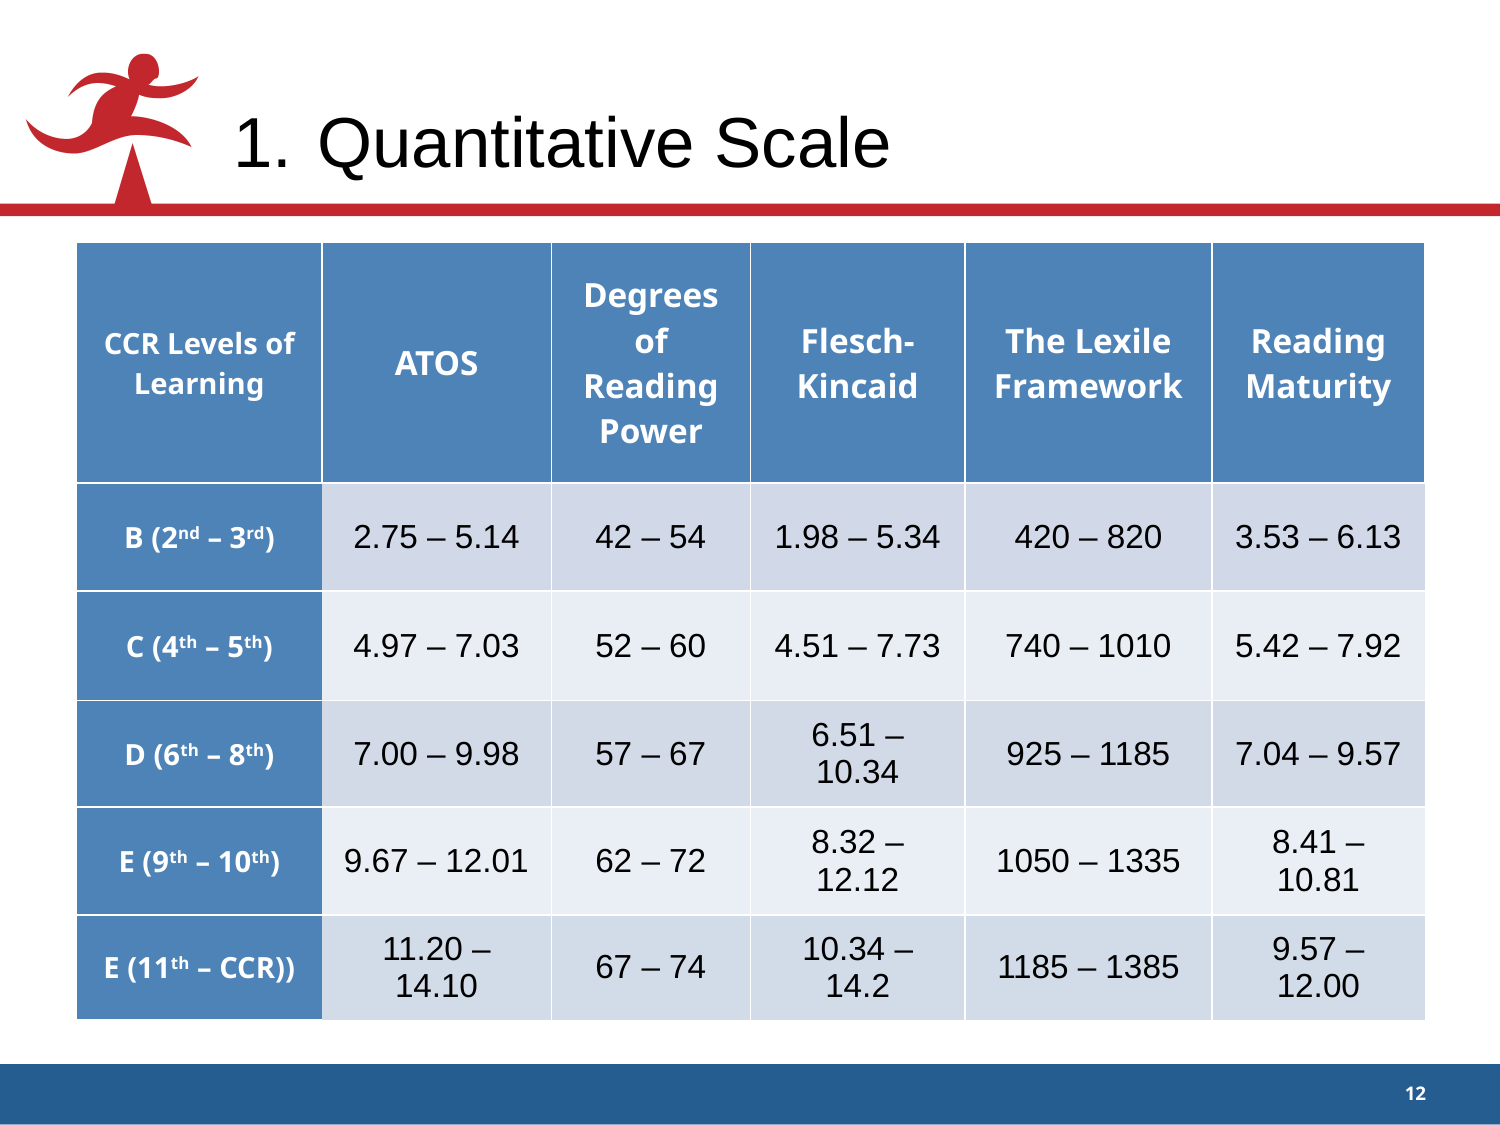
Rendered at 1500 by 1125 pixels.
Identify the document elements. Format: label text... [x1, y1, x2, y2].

table_cell 42 – 54 [552, 484, 750, 590]
table_cell 3.53 – 6.13 [1213, 484, 1425, 590]
table_cell 62 – 72 [552, 808, 750, 914]
title Quantitative Scale [218, 94, 1500, 191]
table_cell 6.51 – 10.34 [751, 701, 964, 806]
table_header Degrees of Reading Power [552, 243, 750, 482]
table_cell 67 – 74 [552, 916, 750, 1020]
table_cell 8.32 – 12.12 [751, 808, 964, 914]
table_cell E (9th – 10th) [77, 808, 322, 914]
table_cell 420 – 820 [966, 484, 1211, 590]
table_cell 4.51 – 7.73 [751, 592, 964, 700]
table_header CCR Levels of Learning [77, 243, 321, 482]
table_cell 8.41 – 10.81 [1213, 808, 1425, 914]
table_cell 7.00 – 9.98 [322, 701, 551, 806]
table_cell D (6th – 8th) [77, 701, 322, 806]
picture [0, 0, 1500, 1125]
table_cell 2.75 – 5.14 [322, 484, 551, 590]
table_cell 4.97 – 7.03 [322, 592, 551, 700]
table_cell 740 – 1010 [966, 592, 1211, 700]
table_cell 10.34 – 14.2 [751, 916, 964, 1020]
table_cell C (4th – 5th) [77, 592, 322, 700]
table_cell 9.67 – 12.01 [322, 808, 551, 914]
table_cell 1185 – 1385 [966, 916, 1211, 1020]
table_cell 9.57 – 12.00 [1213, 916, 1425, 1020]
table_cell 7.04 – 9.57 [1213, 701, 1425, 806]
table_cell E (11th – CCR)) [77, 916, 322, 1019]
table_cell 925 – 1185 [966, 701, 1211, 806]
table_header Flesch-Kincaid [751, 243, 964, 482]
table_header ATOS [323, 243, 551, 482]
table_header Reading Maturity [1213, 243, 1424, 482]
table_cell 11.20 – 14.10 [322, 916, 551, 1020]
table_cell B (2nd – 3rd) [77, 484, 322, 590]
table_cell 1050 – 1335 [966, 808, 1211, 914]
table_cell 5.42 – 7.92 [1213, 592, 1425, 700]
table_cell 52 – 60 [552, 592, 750, 700]
table_cell 1.98 – 5.34 [751, 484, 964, 590]
table_header The Lexile Framework [966, 243, 1211, 482]
table_cell 57 – 67 [552, 701, 750, 806]
